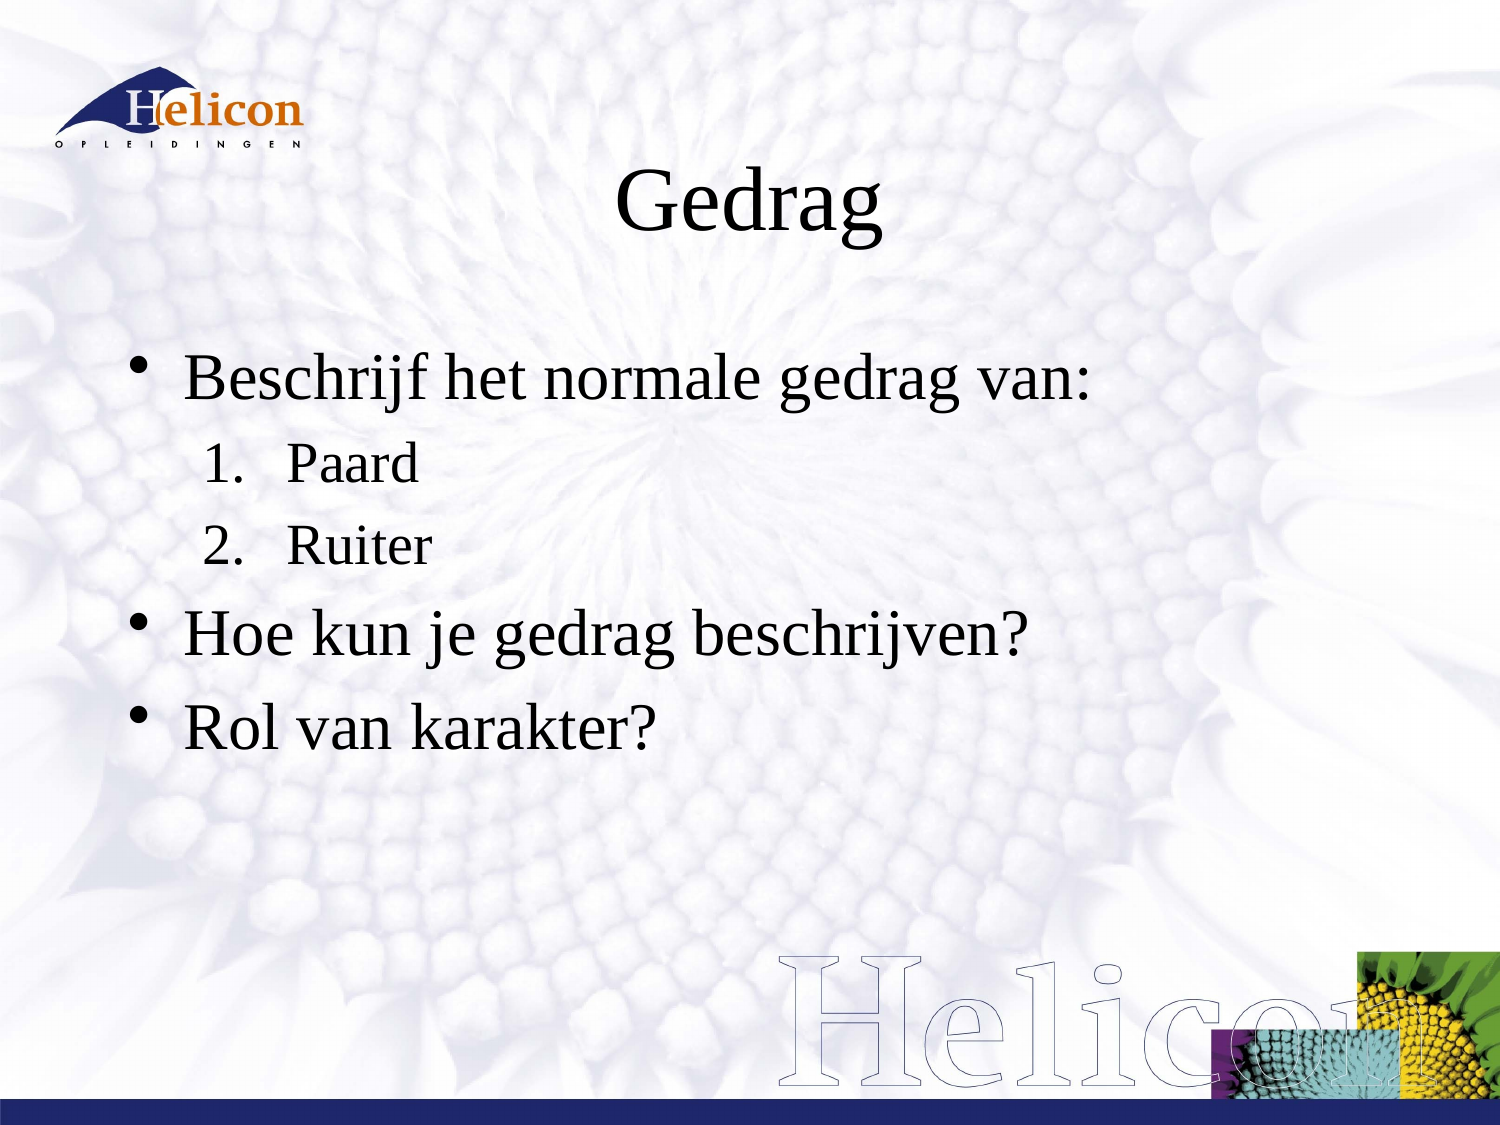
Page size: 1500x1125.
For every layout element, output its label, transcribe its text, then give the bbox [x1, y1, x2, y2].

picture [0, 0, 1500, 1125]
title Gedrag [112, 99, 1388, 288]
list Beschrijf het normale gedrag van: Paard Ruiter Hoe kun je gedrag beschrijven? Rol van karakter? [112, 324, 1388, 1000]
